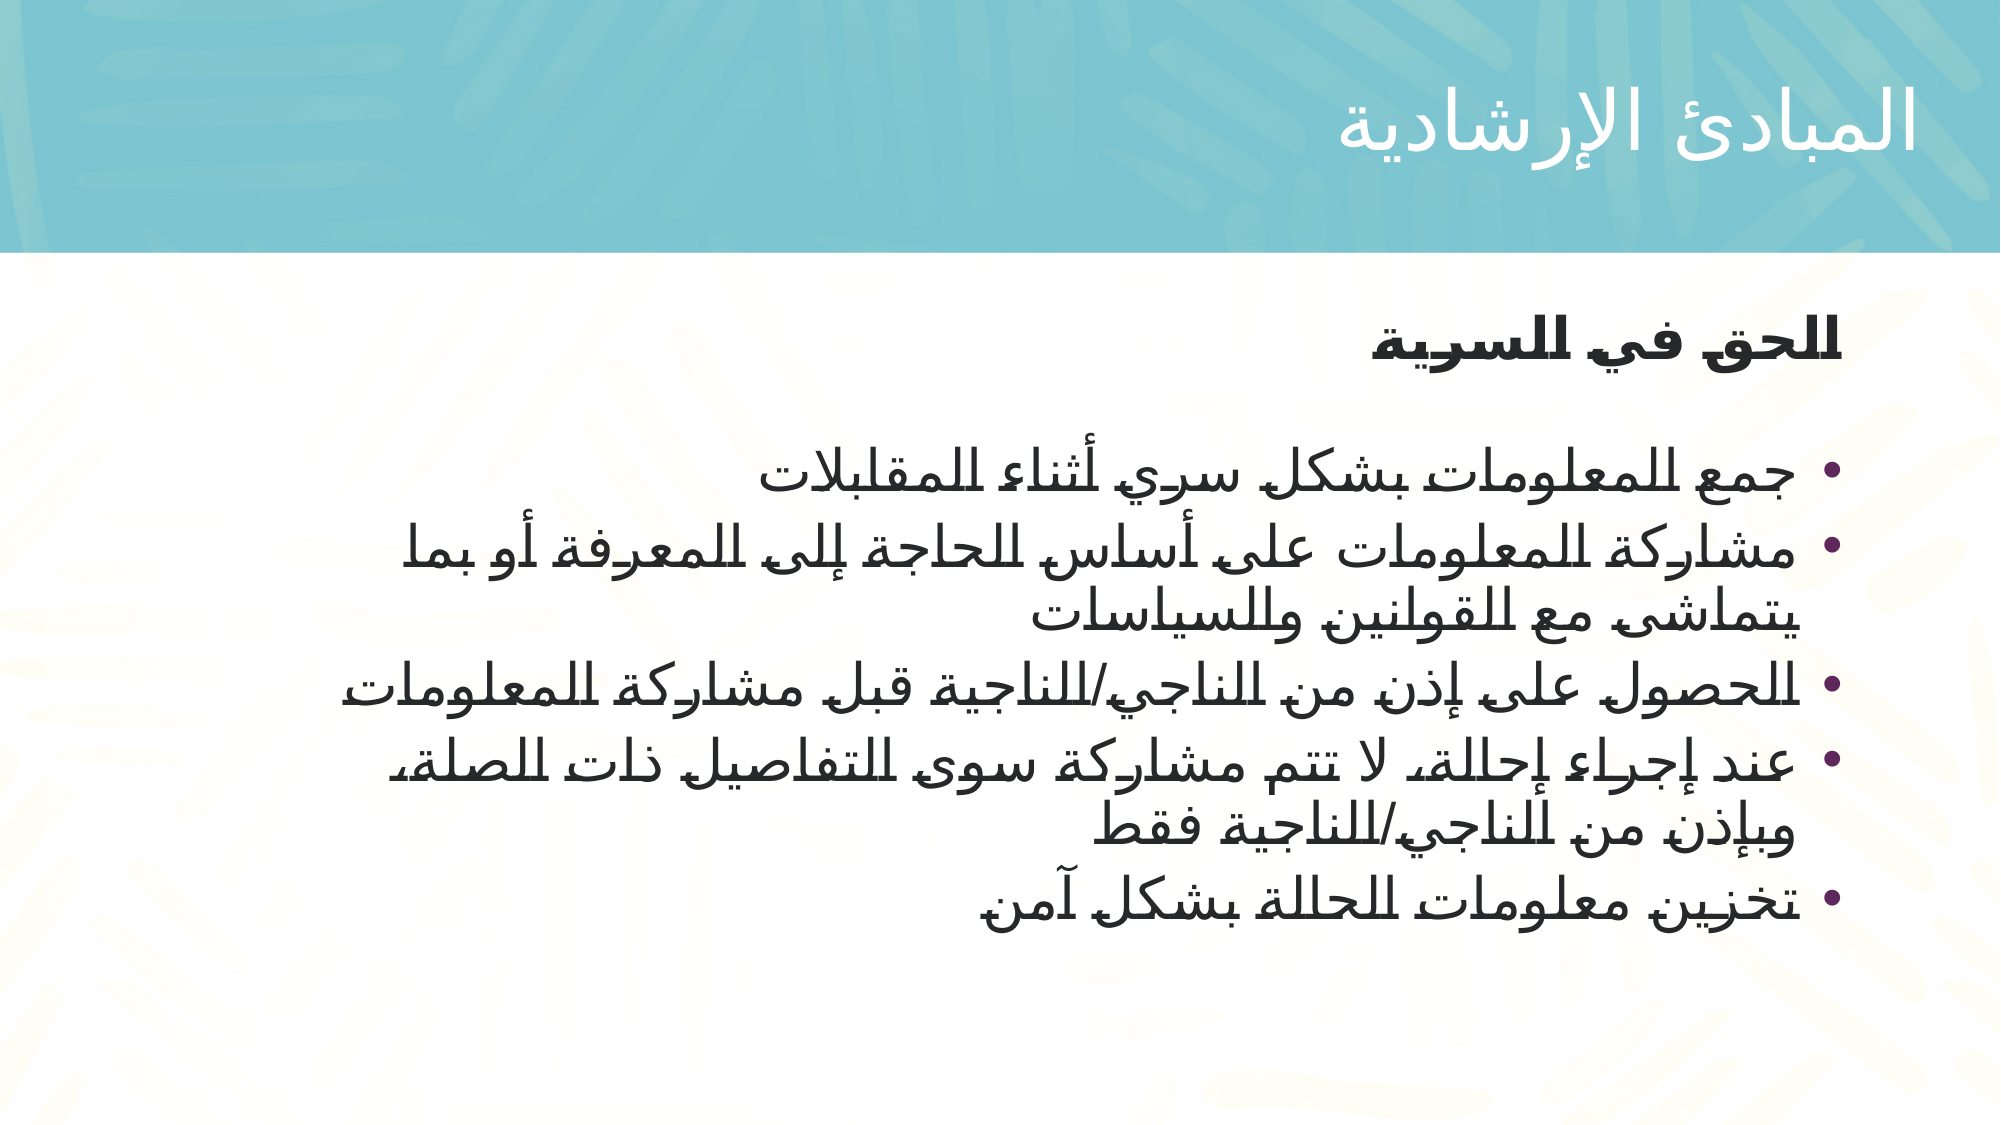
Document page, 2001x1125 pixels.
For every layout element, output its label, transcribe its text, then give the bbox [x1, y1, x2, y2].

list الحق في السرية جمع المعلومات بشكل سري أثناء المقابلات مشاركة المعلومات على أساس الحاجة إلى المعرفة أو بما يتماشى مع القوانين والسياسات الحصول على إذن من الناجي/الناجية قبل مشاركة المعلومات عند إجراء إحالة، لا تتم مشاركة سوى التفاصيل ذات الصلة، وبإذن من الناجي/الناجية فقط تخزين معلومات الحالة بشكل آمن [255, 286, 1851, 993]
title المبادئ الإرشادية [61, 33, 1938, 220]
picture [0, 0, 2000, 1125]
